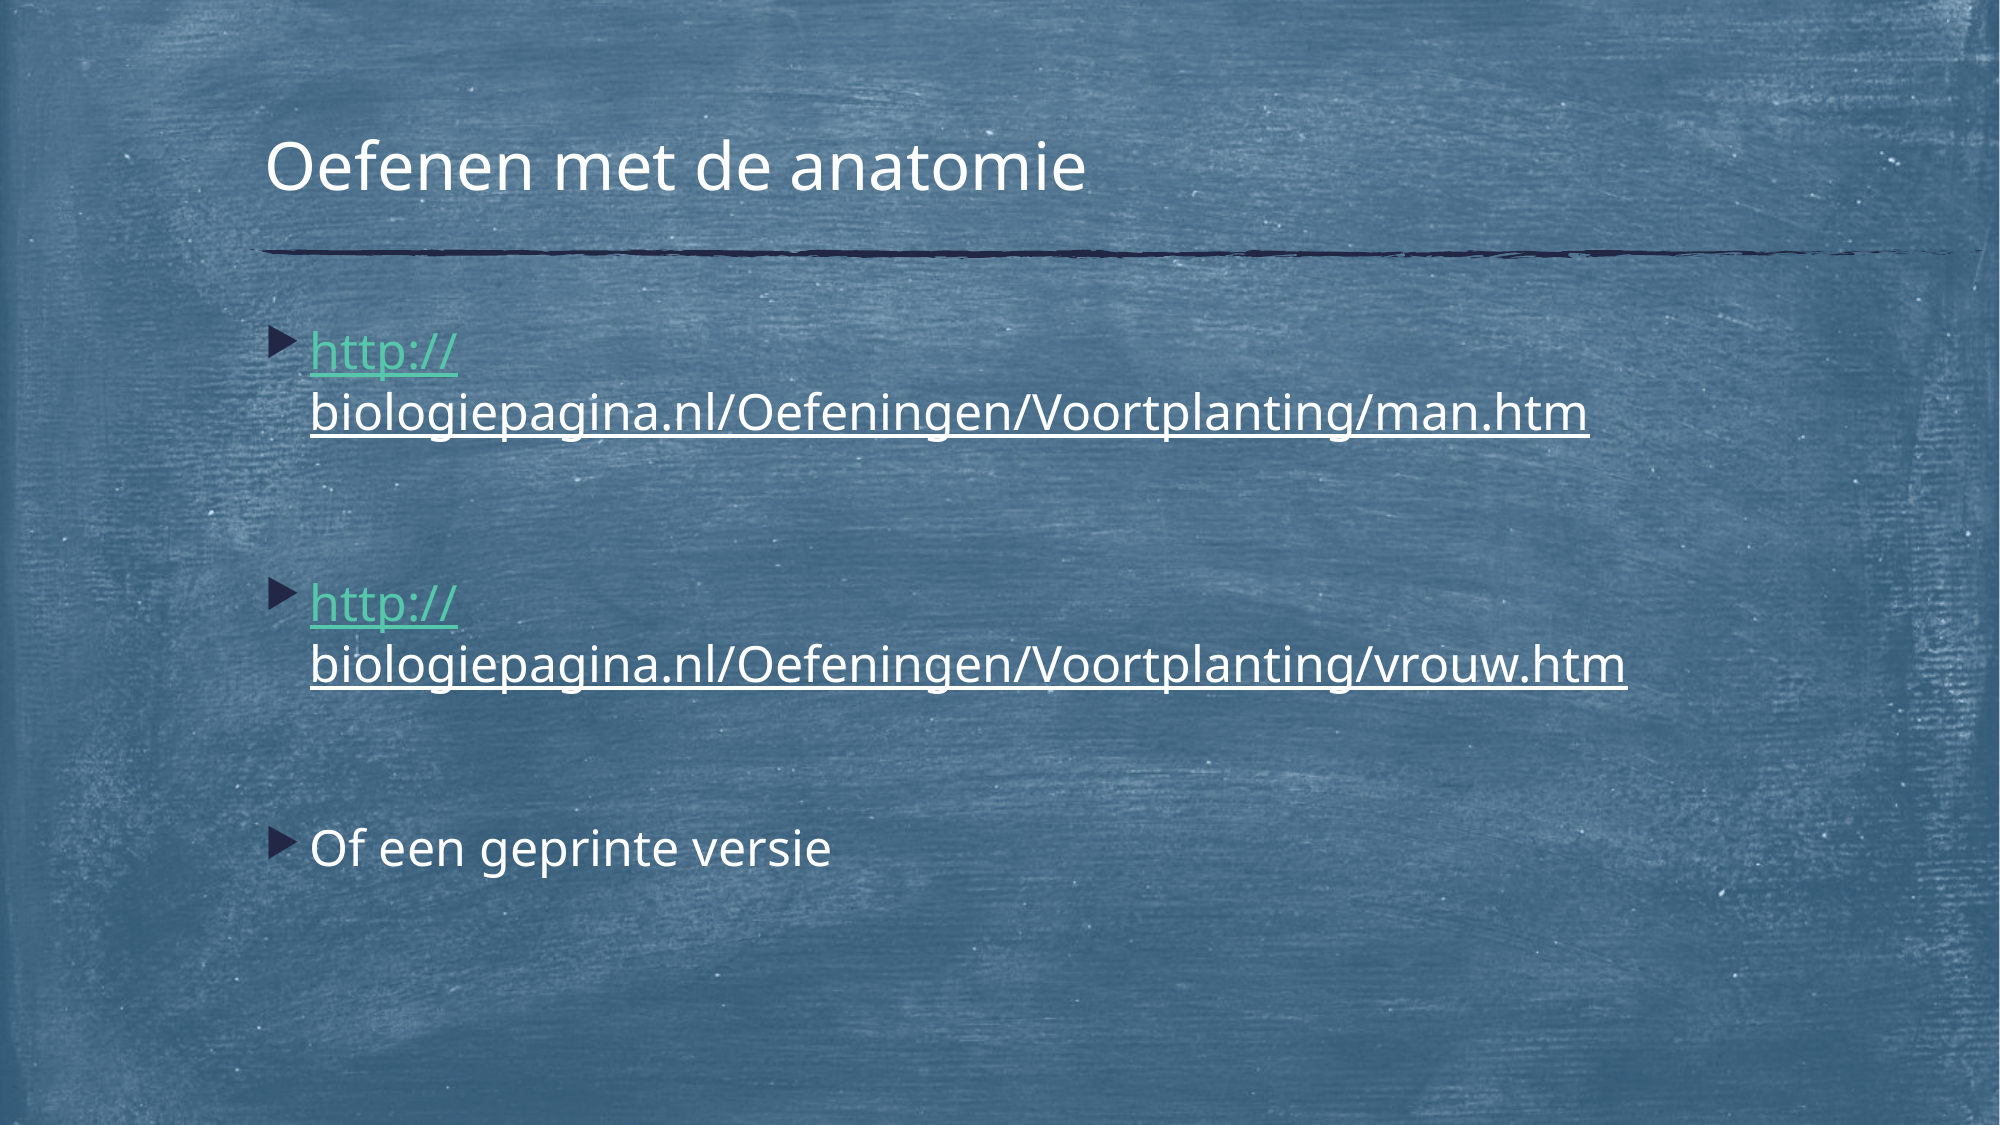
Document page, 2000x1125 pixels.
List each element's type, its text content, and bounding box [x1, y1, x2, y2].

list http://biologiepagina.nl/Oefeningen/Voortplanting/man.htm http://biologiepagina.nl/Oefeningen/Voortplanting/vrouw.htm Of een geprinte versie [249, 312, 1750, 1013]
title Oefenen met de anatomie [249, 45, 1750, 213]
